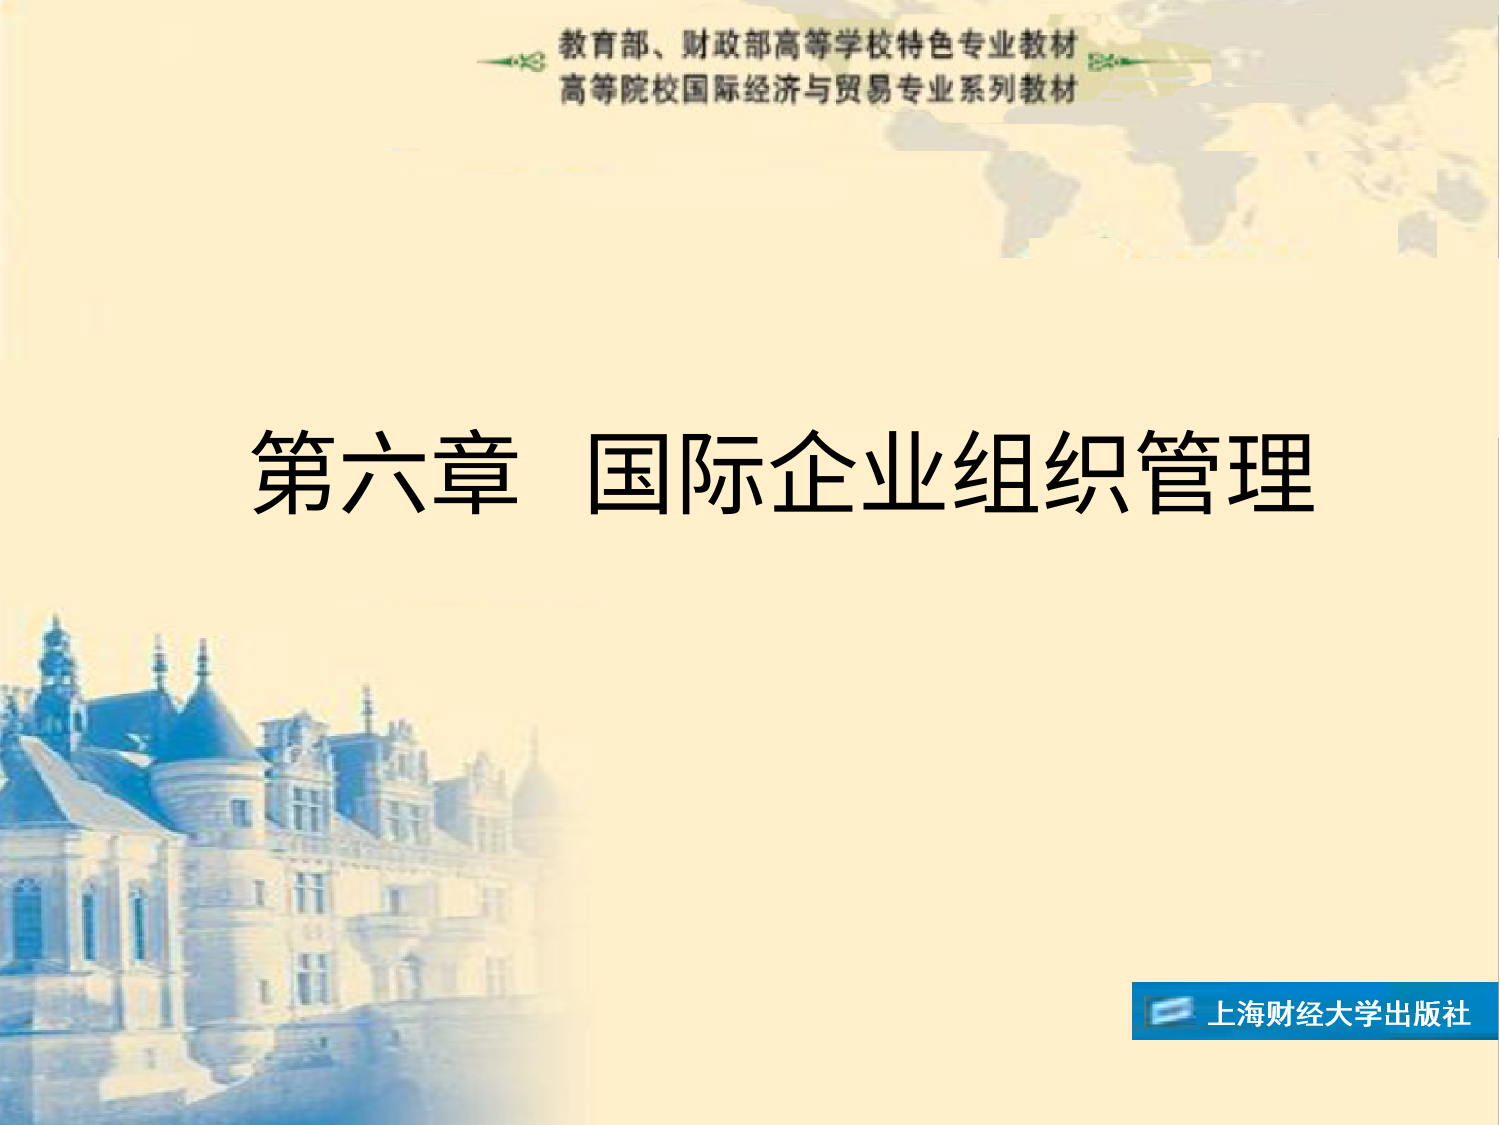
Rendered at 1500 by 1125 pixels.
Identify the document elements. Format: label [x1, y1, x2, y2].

list [0, 0, 1499, 1125]
